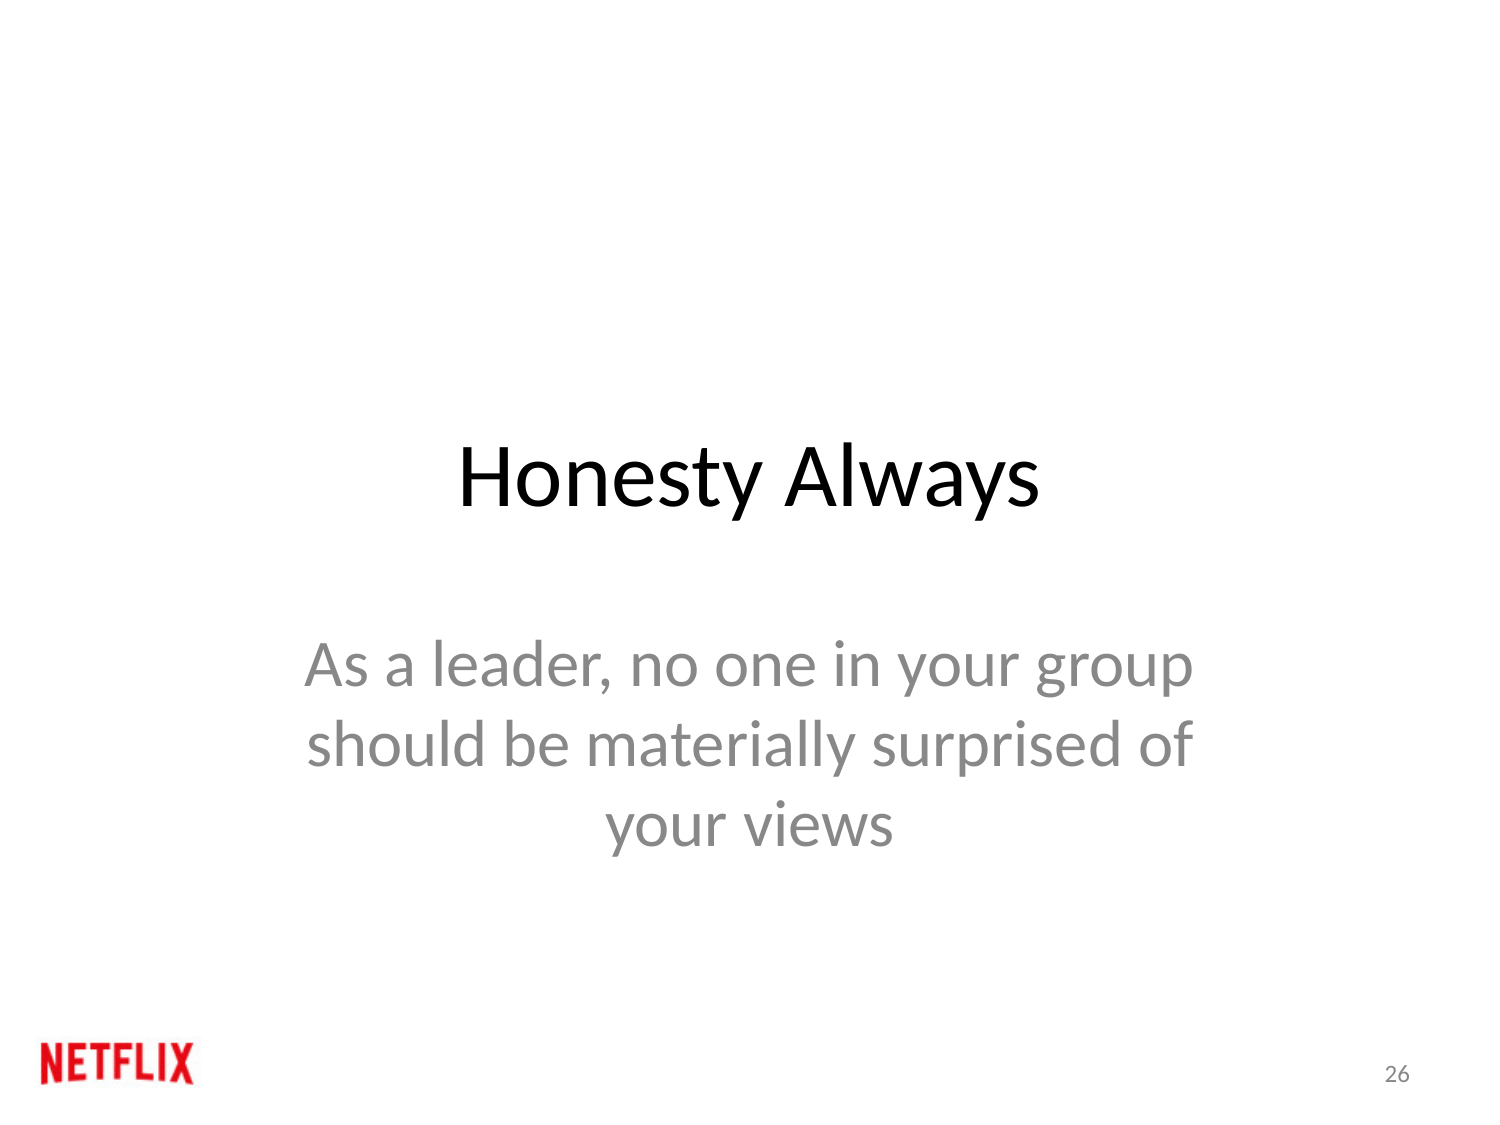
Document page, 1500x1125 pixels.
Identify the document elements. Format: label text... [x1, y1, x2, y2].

title Honesty Always [112, 349, 1388, 591]
subtitle As a leader, no one in your group should be materially surprised of your views [225, 612, 1275, 925]
picture [24, 1024, 211, 1104]
slide_number ‹#› [1074, 1042, 1425, 1103]
